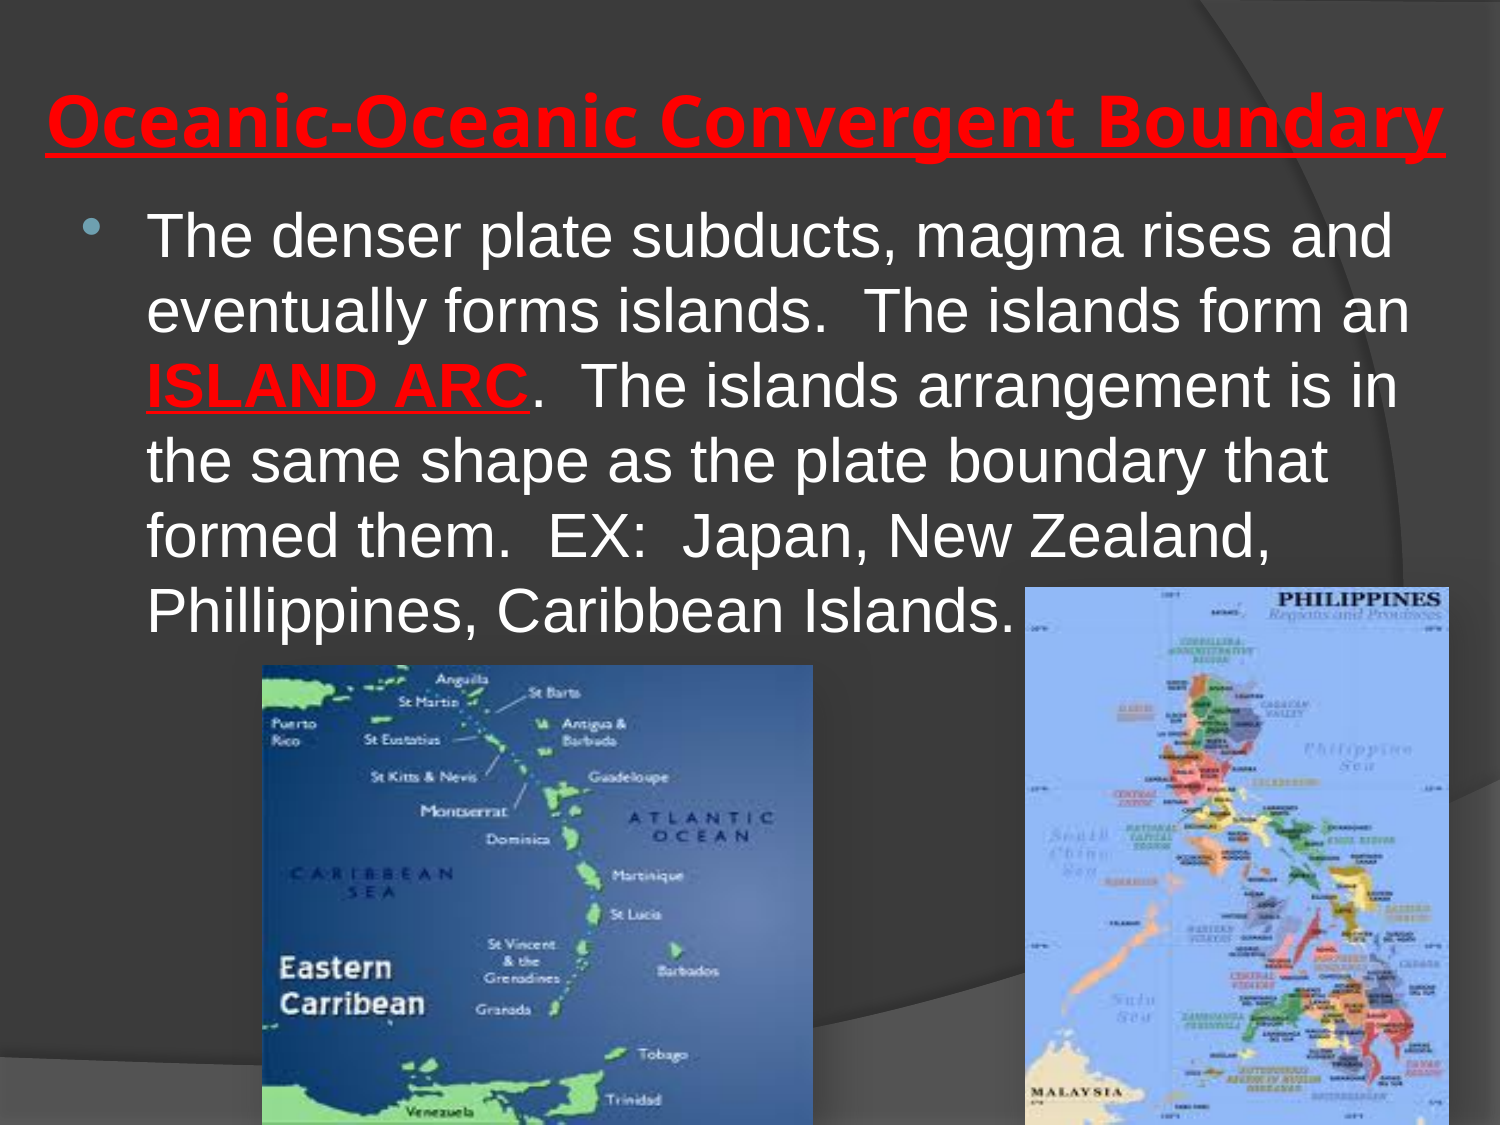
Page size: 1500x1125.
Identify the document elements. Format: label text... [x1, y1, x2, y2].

title Oceanic-Oceanic Convergent Boundary [37, 24, 1463, 213]
picture [1024, 587, 1449, 1125]
list The denser plate subducts, magma rises and eventually forms islands. The islands form an ISLAND ARC. The islands arrangement is in the same shape as the plate boundary that formed them. EX: Japan, New Zealand, Phillippines, Caribbean Islands. [62, 187, 1438, 930]
picture [262, 664, 813, 1125]
